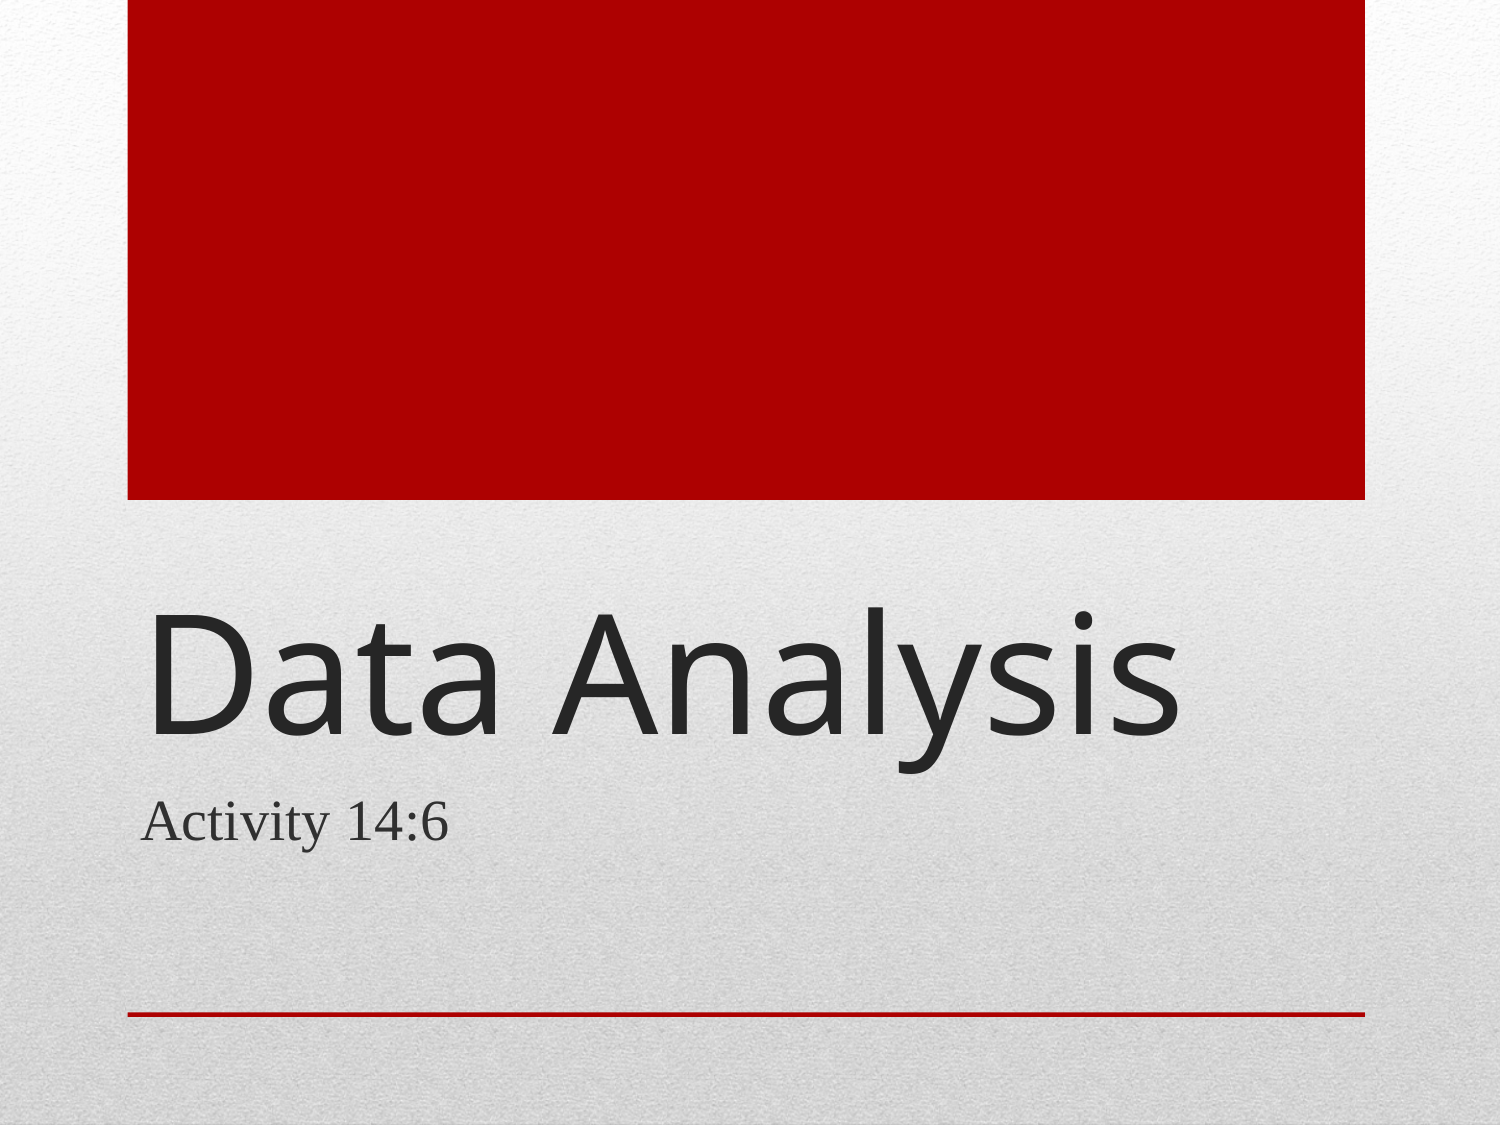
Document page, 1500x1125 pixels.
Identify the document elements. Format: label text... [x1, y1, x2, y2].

title Data Analysis [125, 525, 1363, 775]
subtitle Activity 14:6 [125, 774, 1250, 938]
